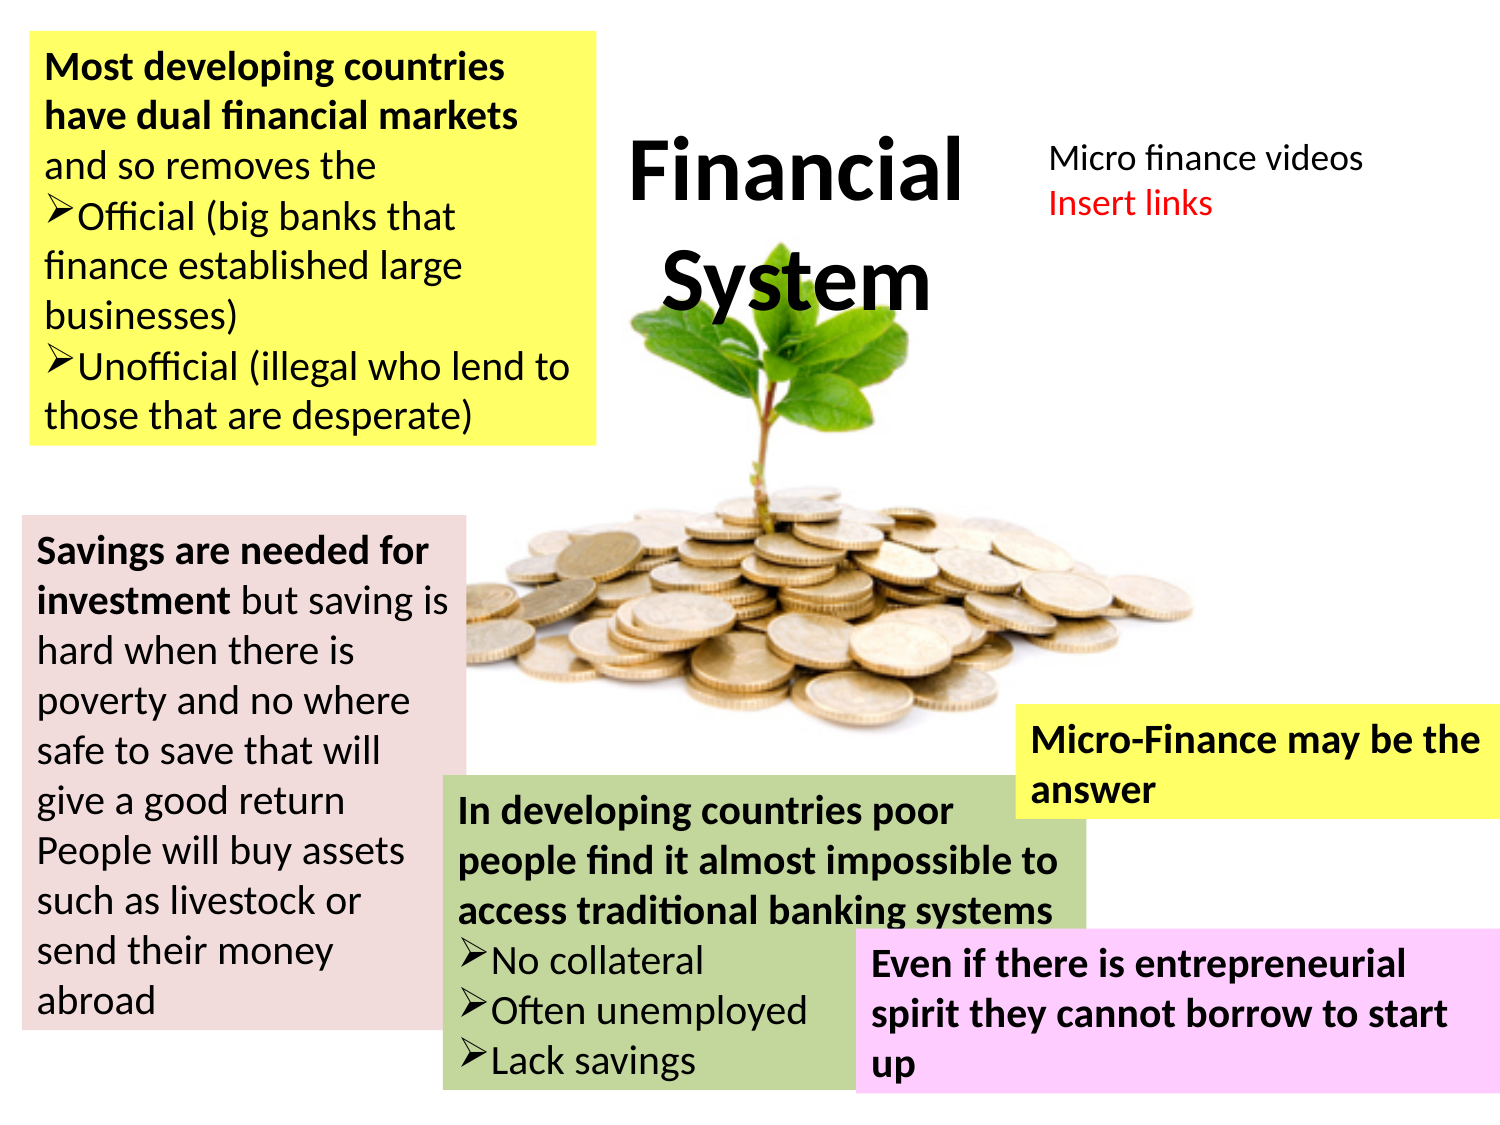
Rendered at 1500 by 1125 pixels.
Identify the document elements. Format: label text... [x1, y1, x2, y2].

text_box Micro finance videos Insert links [1033, 125, 1424, 276]
text_box Financial System [501, 101, 1093, 182]
text_box In developing countries poor people find it almost impossible to access traditional banking systems No collateral Often unemployed Lack savings [442, 821, 1087, 1090]
text_box Savings are needed for investment but saving is hard when there is poverty and no where safe to save that will give a good return People will buy assets such as livestock or send their money abroad [21, 515, 442, 1031]
picture [300, 184, 1241, 813]
text_box Micro-Finance may be the answer [1243, 704, 1500, 819]
text_box Most developing countries have dual financial markets and so removes the Official (big banks that finance established large businesses) Unofficial (illegal who lend to those that are desperate) [29, 30, 597, 446]
text_box Even if there is entrepreneurial spirit they cannot borrow to start up [856, 928, 1500, 1094]
